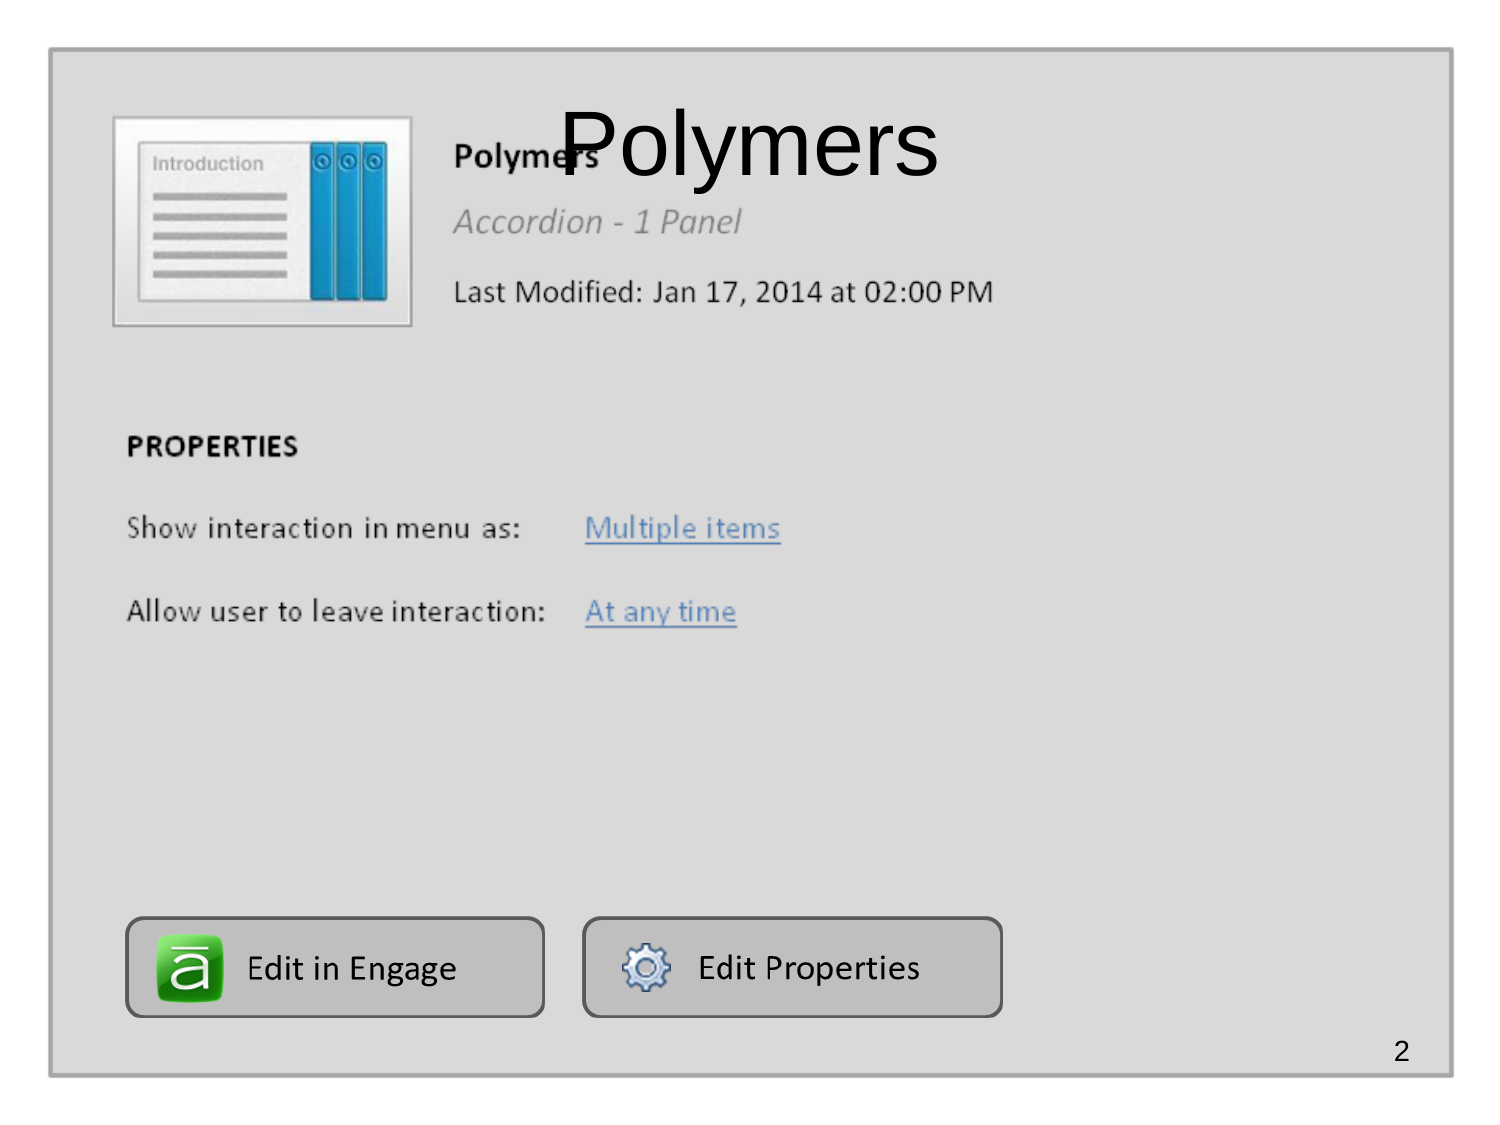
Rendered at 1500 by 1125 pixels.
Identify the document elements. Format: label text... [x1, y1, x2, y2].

picture [0, 0, 1500, 1125]
title Polymers [75, 45, 1425, 233]
slide_number 2 [1074, 1024, 1426, 1103]
